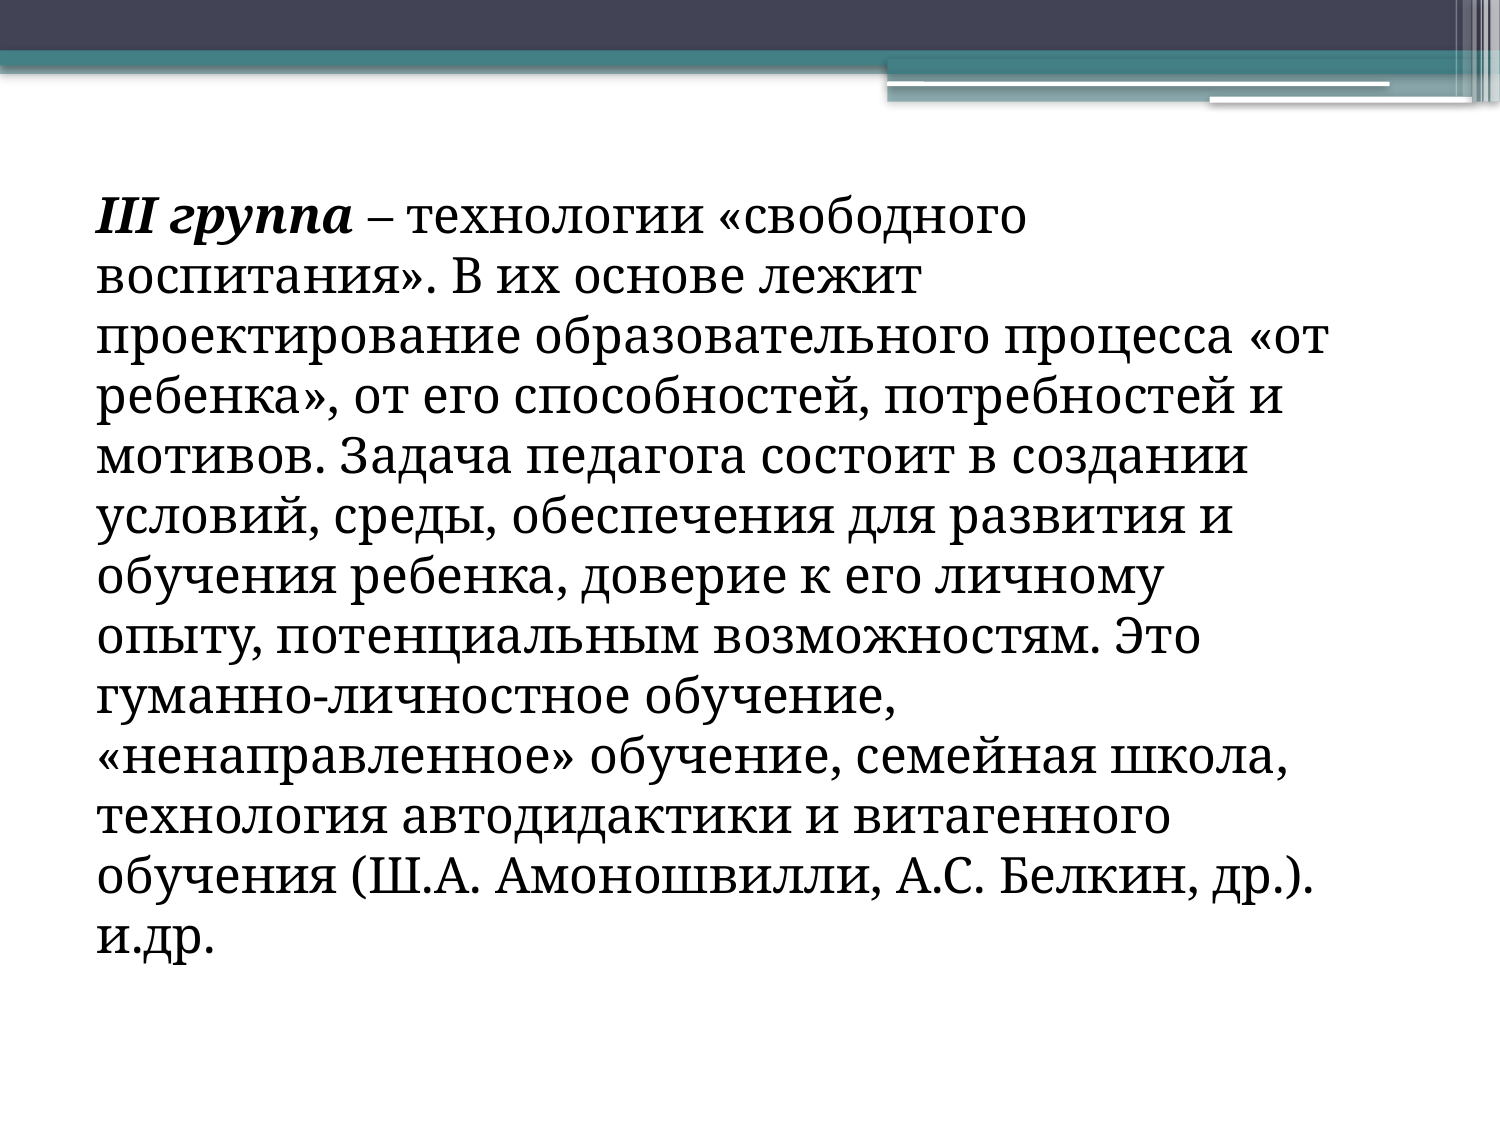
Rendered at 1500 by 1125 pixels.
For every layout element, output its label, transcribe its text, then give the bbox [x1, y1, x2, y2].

text_box III группа – технологии «свободного воспитания». В их основе лежит проектирование образовательного процесса «от ребенка», от его способностей, потребностей и мотивов. Задача педагога состоит в создании условий, среды, обеспечения для развития и обучения ребенка, доверие к его личному опыту, потенциальным возможностям. Это гуманно-личностное обучение, «ненаправленное» обучение, семейная школа, технология автодидактики и витагенного обучения (Ш.А. Амоношвилли, А.С. Белкин, др.). и.др. [81, 175, 1360, 1031]
